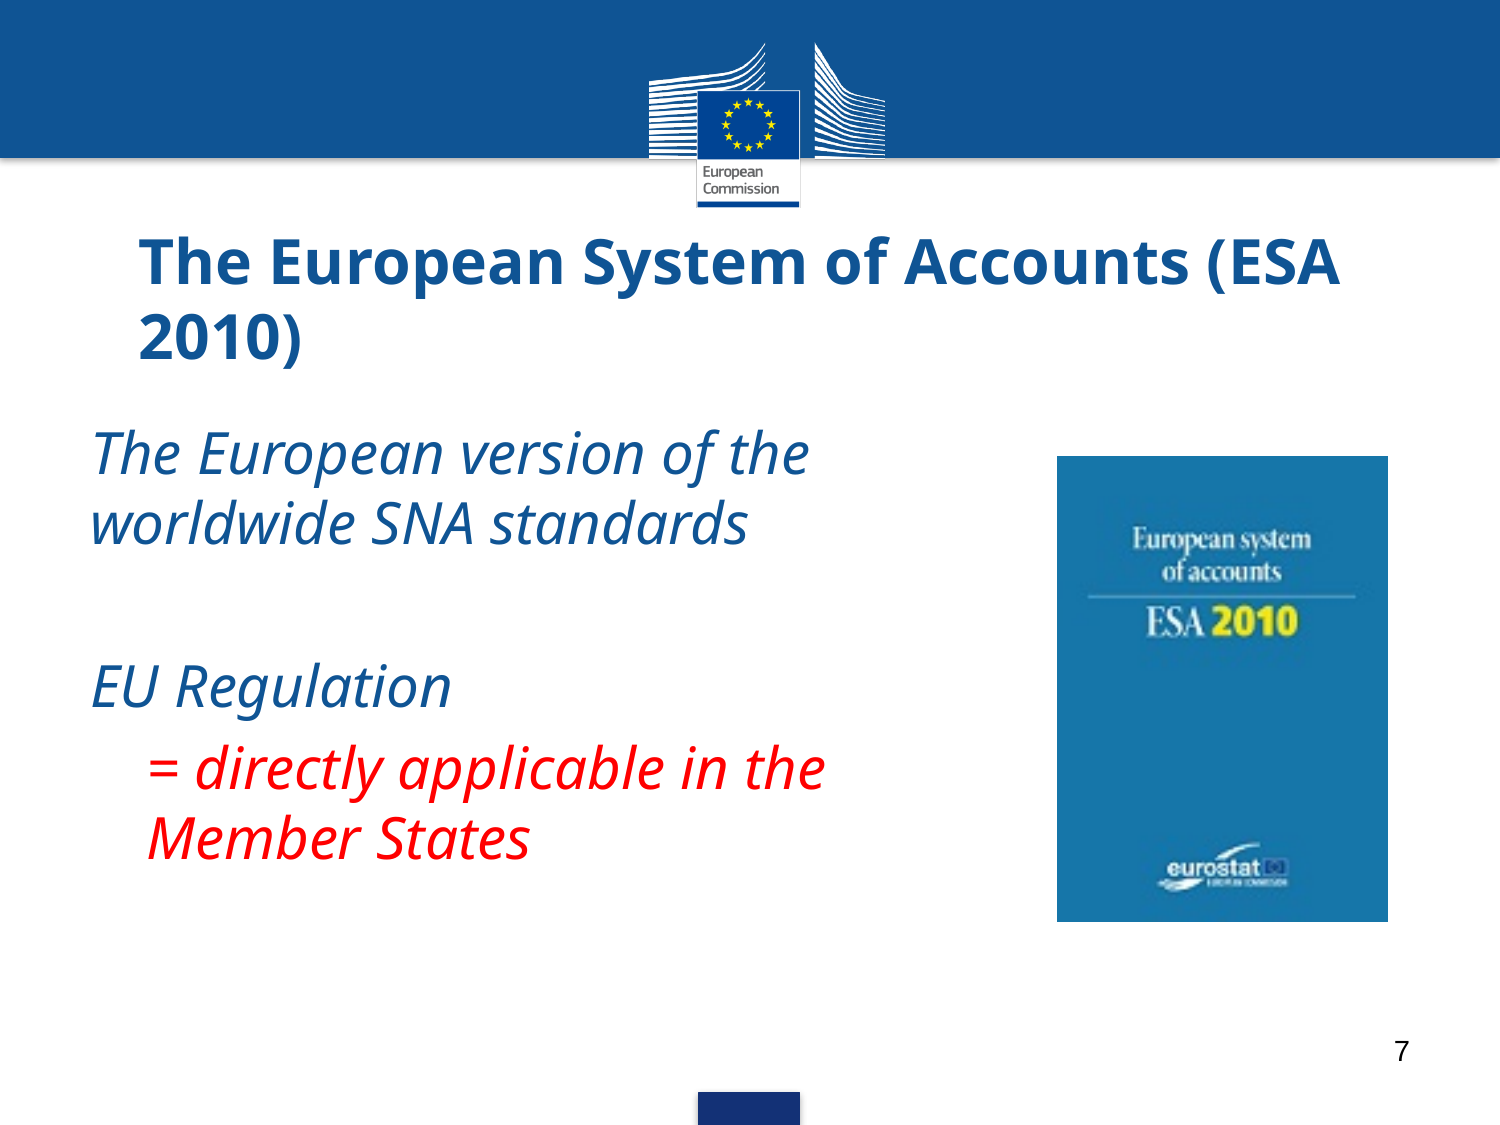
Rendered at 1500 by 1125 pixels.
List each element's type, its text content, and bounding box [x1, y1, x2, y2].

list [1056, 455, 1389, 923]
picture [649, 42, 885, 208]
slide_number 7 [1074, 1024, 1425, 1103]
title The European System of Accounts (ESA 2010) [64, 219, 1415, 374]
list The European version of the worldwide SNA standards EU Regulation = directly applicable in the Member States [75, 408, 998, 988]
